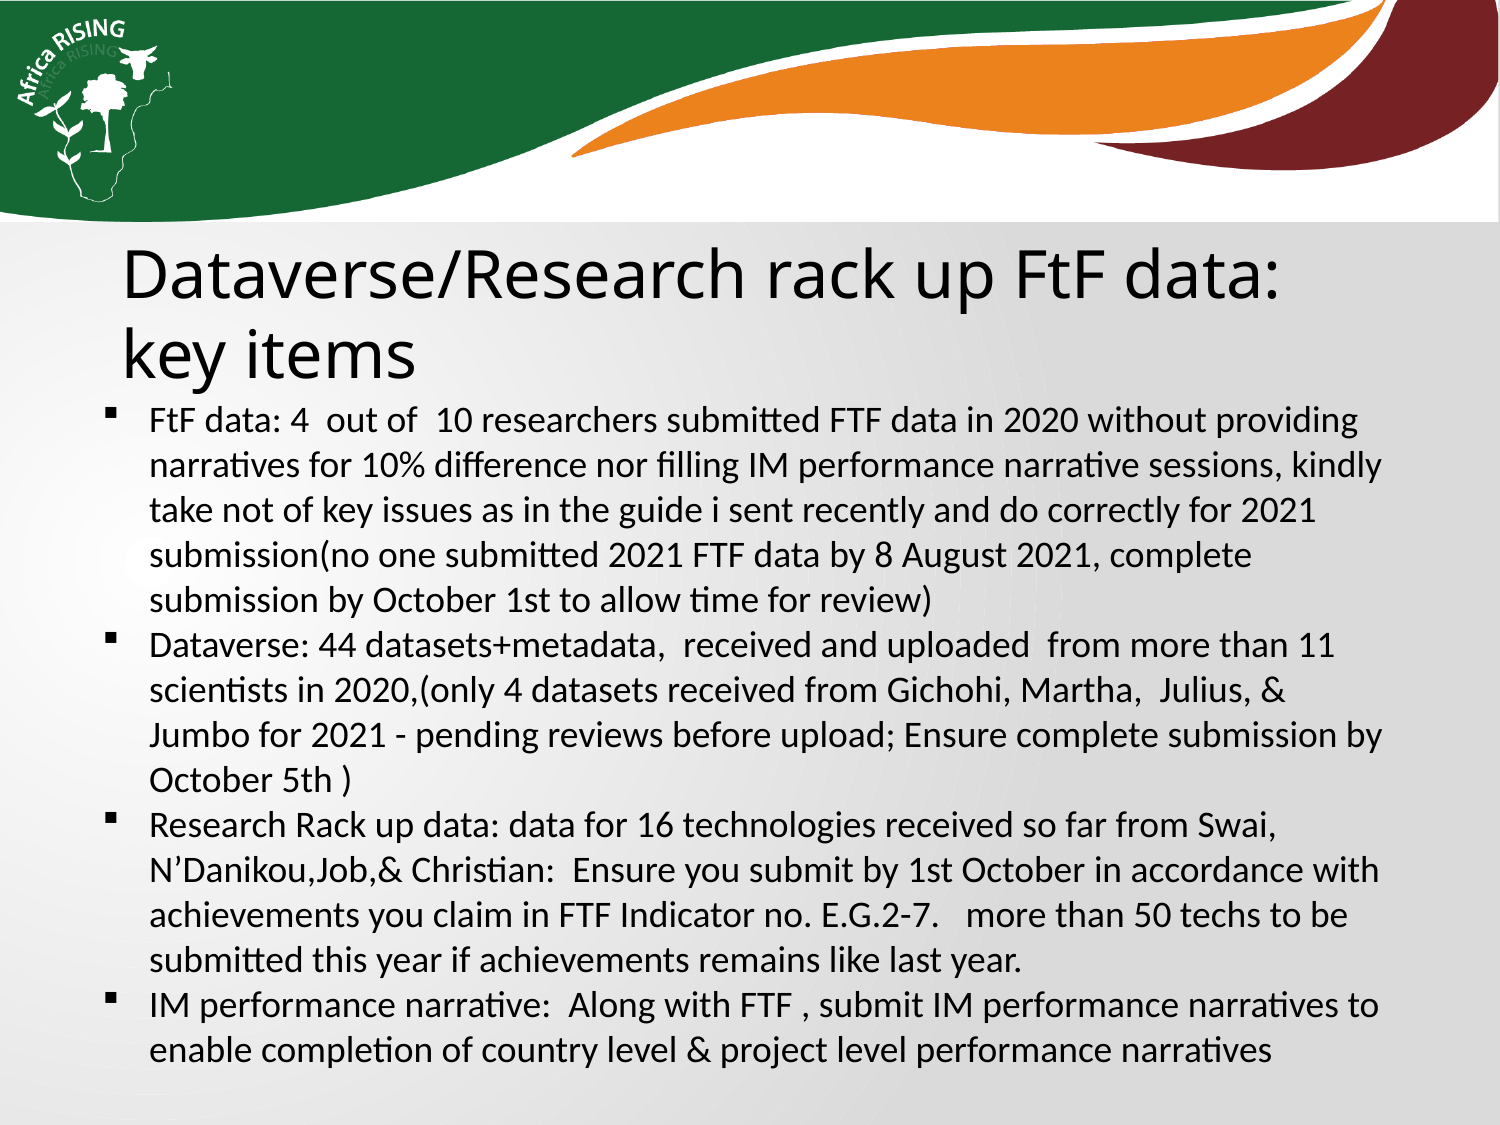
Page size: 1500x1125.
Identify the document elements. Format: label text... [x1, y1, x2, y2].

text_box FtF data: 4 out of 10 researchers submitted FTF data in 2020 without providing narratives for 10% difference nor filling IM performance narrative sessions, kindly take not of key issues as in the guide i sent recently and do correctly for 2021 submission(no one submitted 2021 FTF data by 8 August 2021, complete submission by October 1st to allow time for review) Dataverse: 44 datasets+metadata, received and uploaded from more than 11 scientists in 2020,(only 4 datasets received from Gichohi, Martha, Julius, & Jumbo for 2021 - pending reviews before upload; Ensure complete submission by October 5th ) Research Rack up data: data for 16 technologies received so far from Swai, N’Danikou,Job,& Christian: Ensure you submit by 1st October in accordance with achievements you claim in FTF Indicator no. E.G.2-7. more than 50 techs to be submitted this year if achievements remains like last year. IM performance narrative: Along with FTF , submit IM performance narratives to enable completion of country level & project level performance narratives [87, 387, 1400, 1078]
picture [0, 0, 1499, 222]
list Dataverse/Research rack up FtF data: key items [87, 224, 1363, 363]
